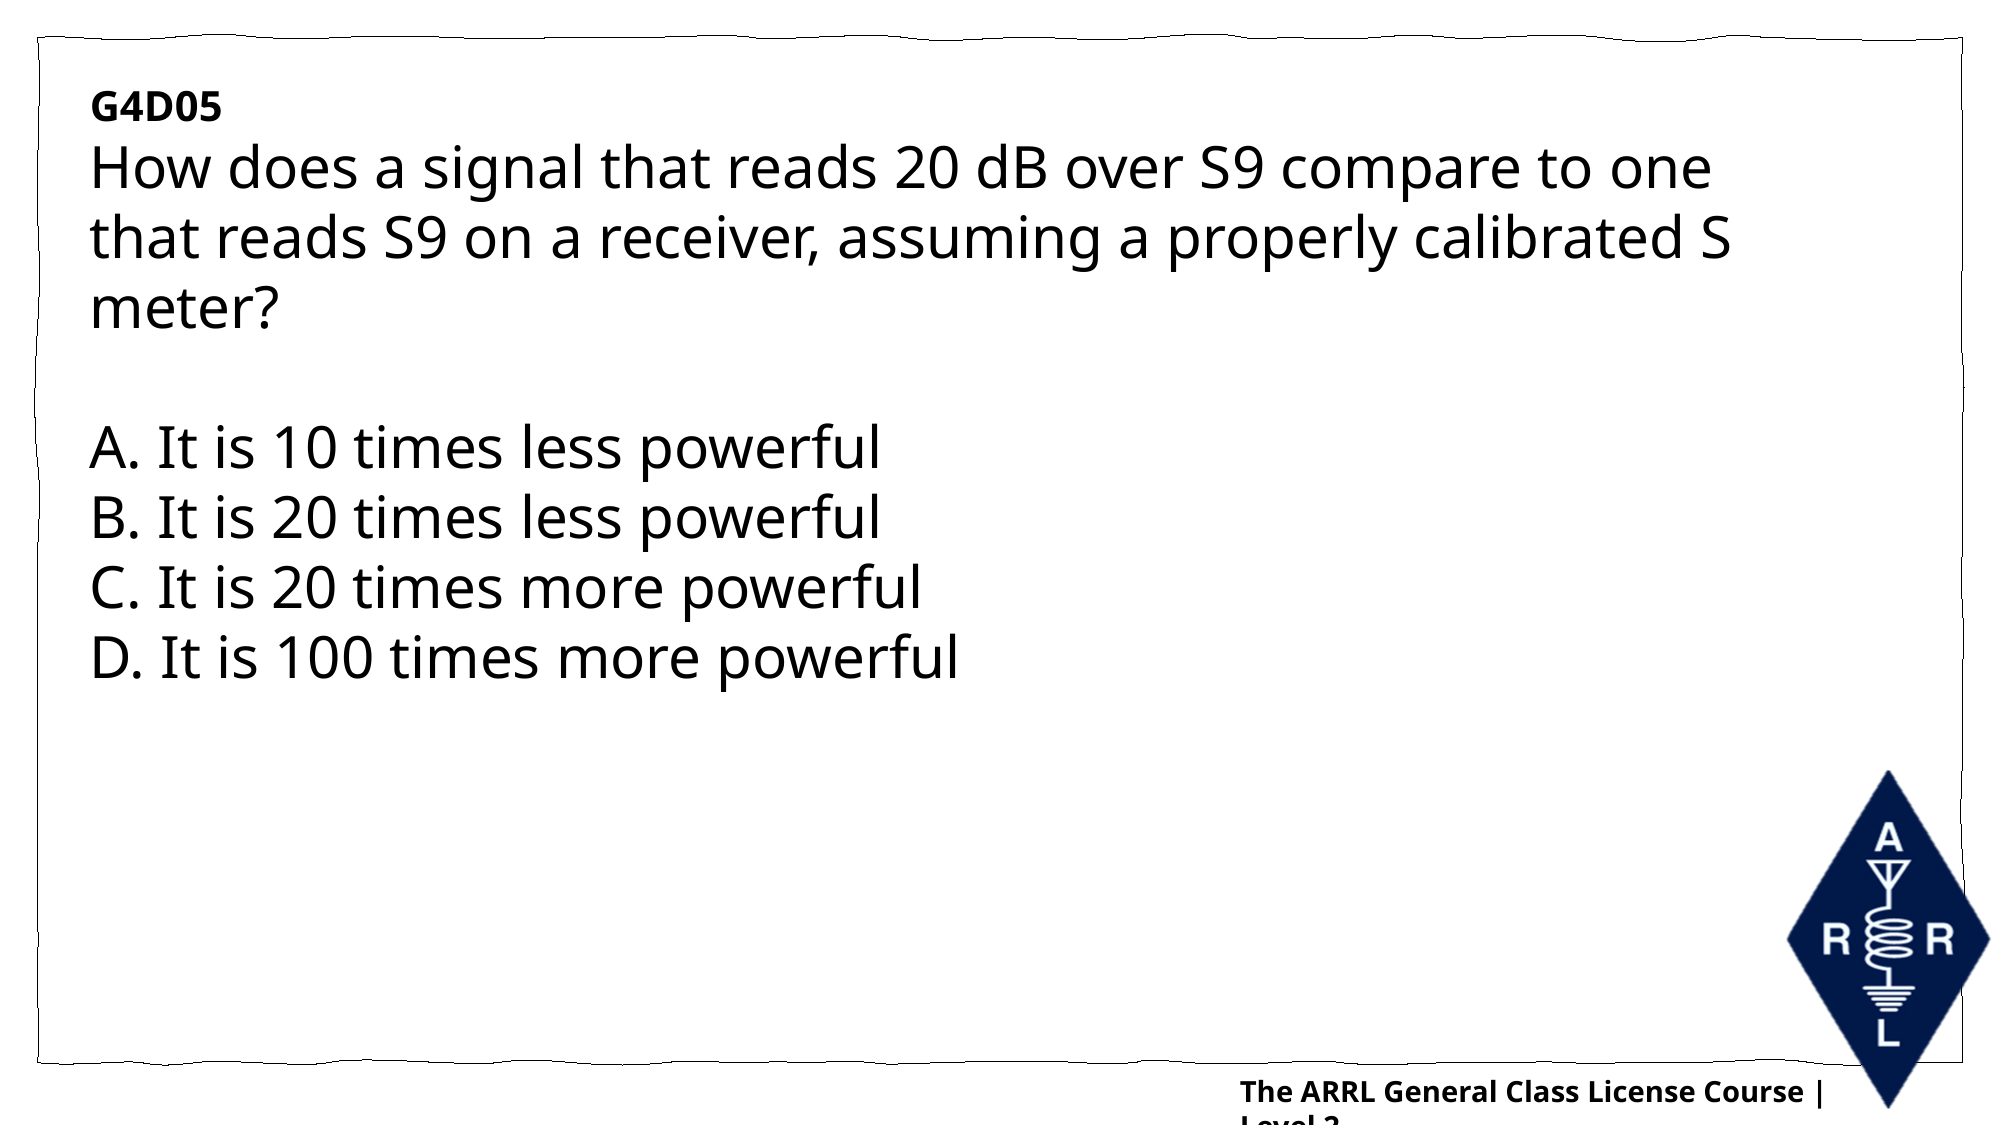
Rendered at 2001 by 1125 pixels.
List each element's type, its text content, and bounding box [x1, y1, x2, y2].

picture [1773, 752, 1999, 1125]
text_box G4D05 How does a signal that reads 20 dB over S9 compare to one that reads S9 on a receiver, assuming a properly calibrated S meter? A. It is 10 times less powerful B. It is 20 times less powerful C. It is 20 times more powerful D. It is 100 times more powerful [75, 72, 1850, 698]
